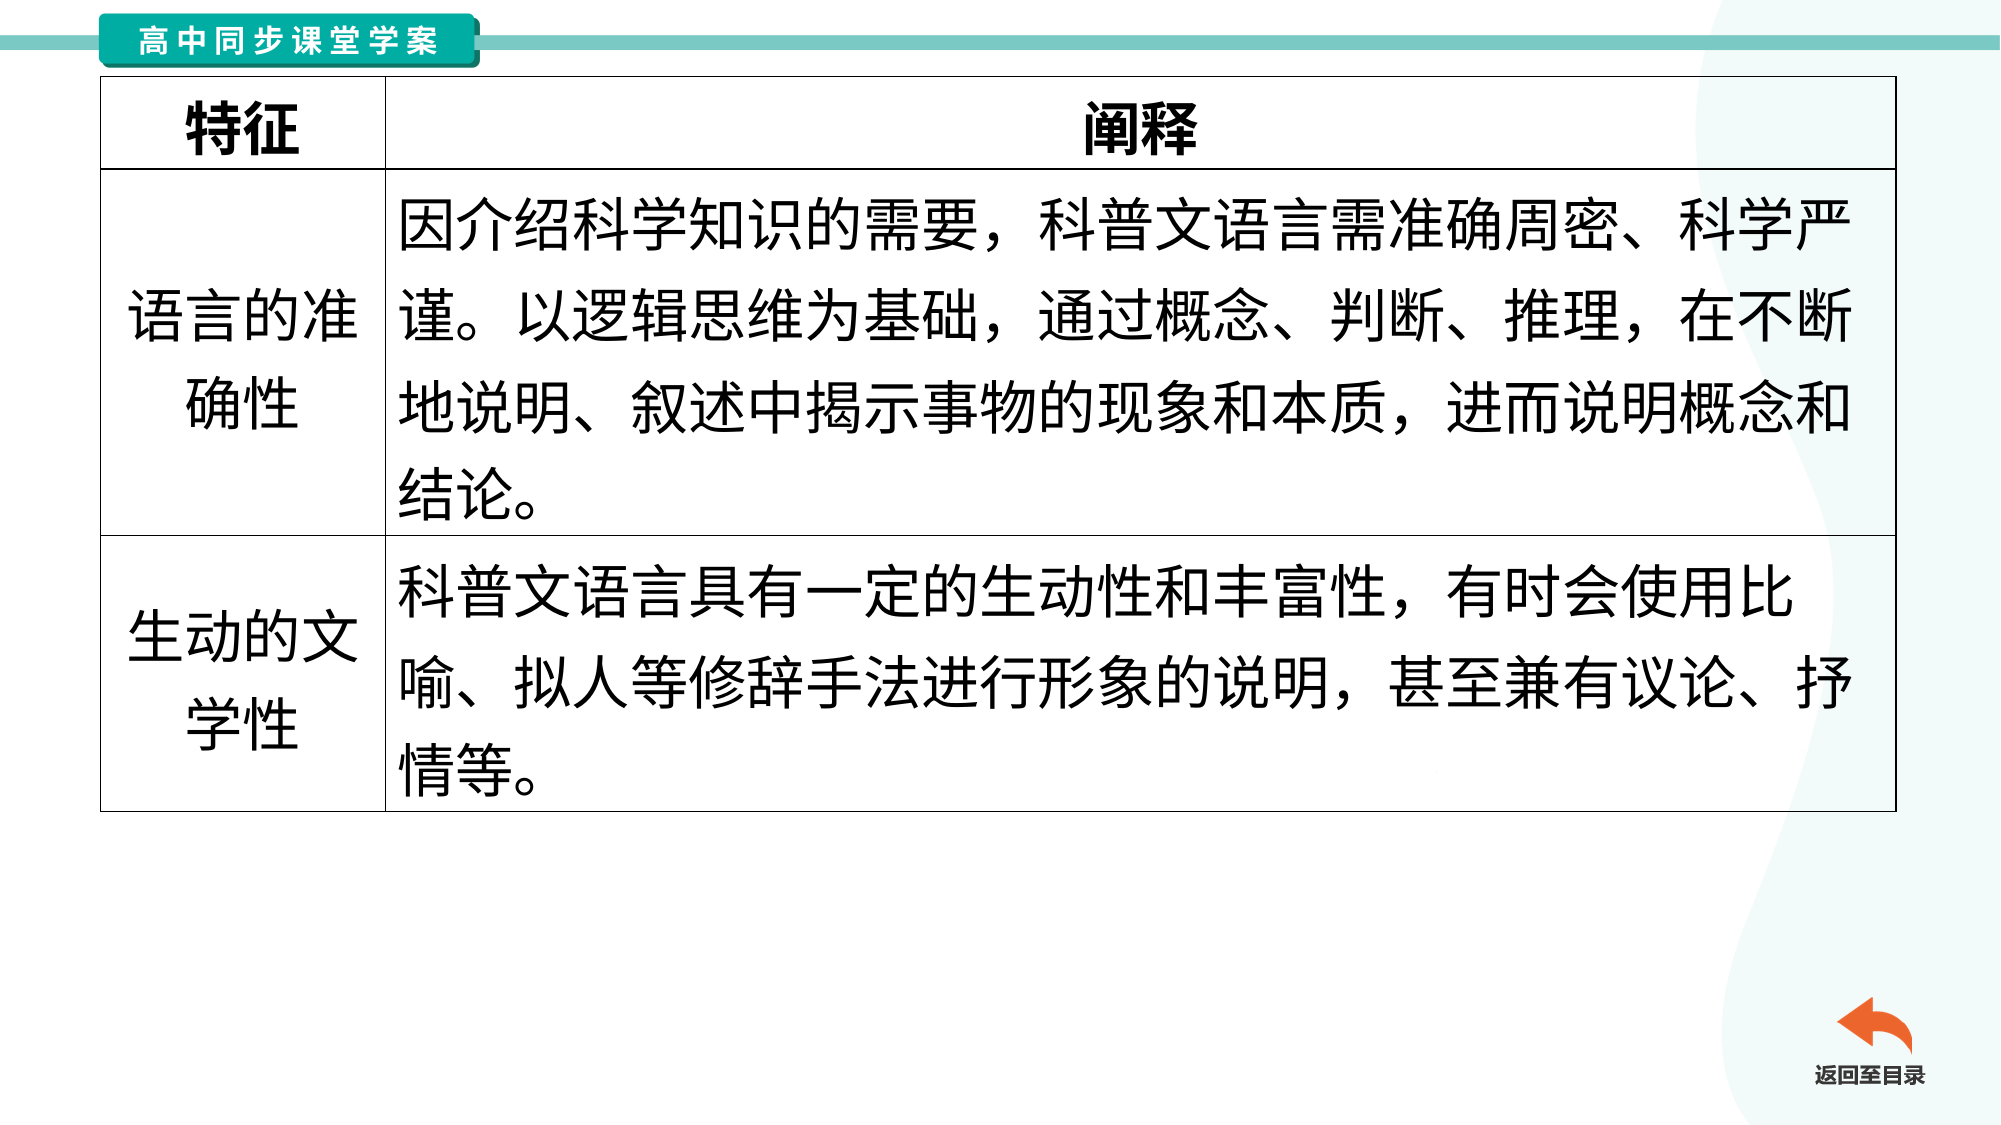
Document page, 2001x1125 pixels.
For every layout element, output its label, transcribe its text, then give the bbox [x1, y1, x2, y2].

table_header 阐释 [386, 77, 1895, 168]
table_cell 语言的准 确性 [101, 170, 385, 535]
table_cell 因介绍科学知识的需要，科普文语言需准确周密、科学严 谨。以逻辑思维为基础，通过概念、判断、推理，在不断 地说明、叙述中揭示事物的现象和本质，进而说明概念和 结论。 [386, 170, 1895, 535]
table_header 特征 [101, 77, 385, 168]
picture [0, 0, 2000, 1125]
table_cell 科普文语言具有一定的生动性和丰富性，有时会使用比 喻、拟人等修辞手法进行形象的说明，甚至兼有议论、抒 情等。 [386, 536, 1895, 811]
table_cell 生动的文 学性 [101, 536, 385, 811]
